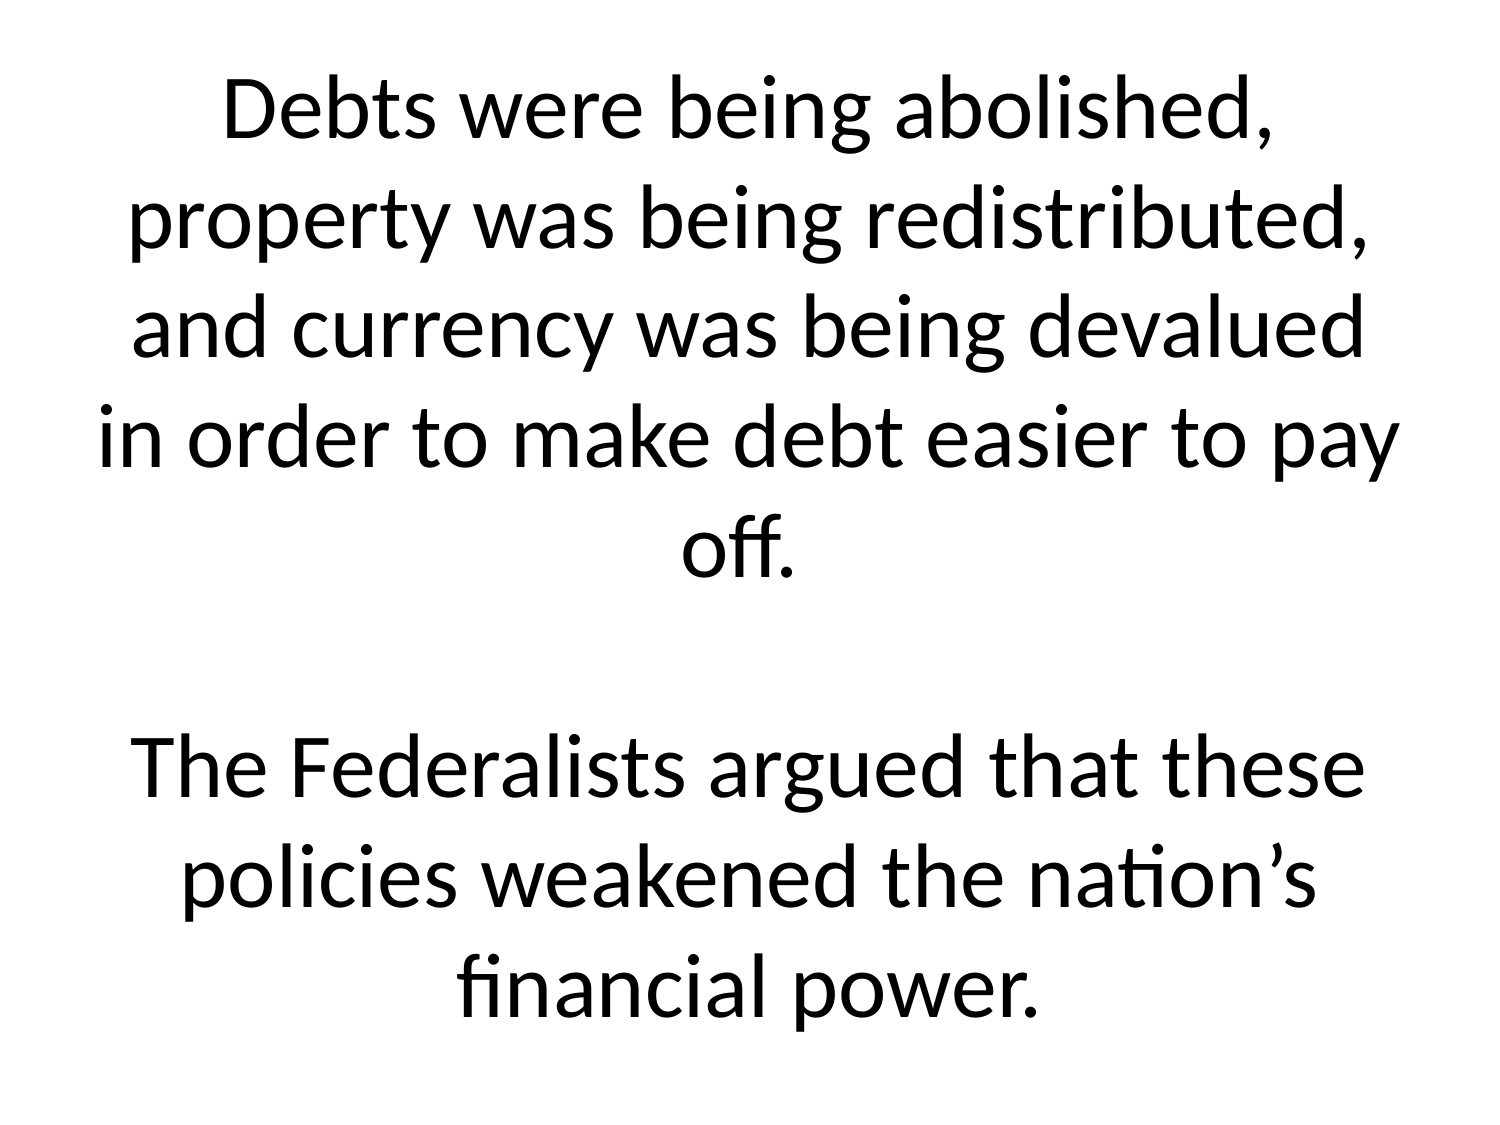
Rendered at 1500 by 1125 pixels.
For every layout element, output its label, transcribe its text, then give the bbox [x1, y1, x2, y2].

title Debts were being abolished, property was being redistributed, and currency was being devalued in order to make debt easier to pay off. The Federalists argued that these policies weakened the nation’s financial power. [75, 45, 1425, 1038]
